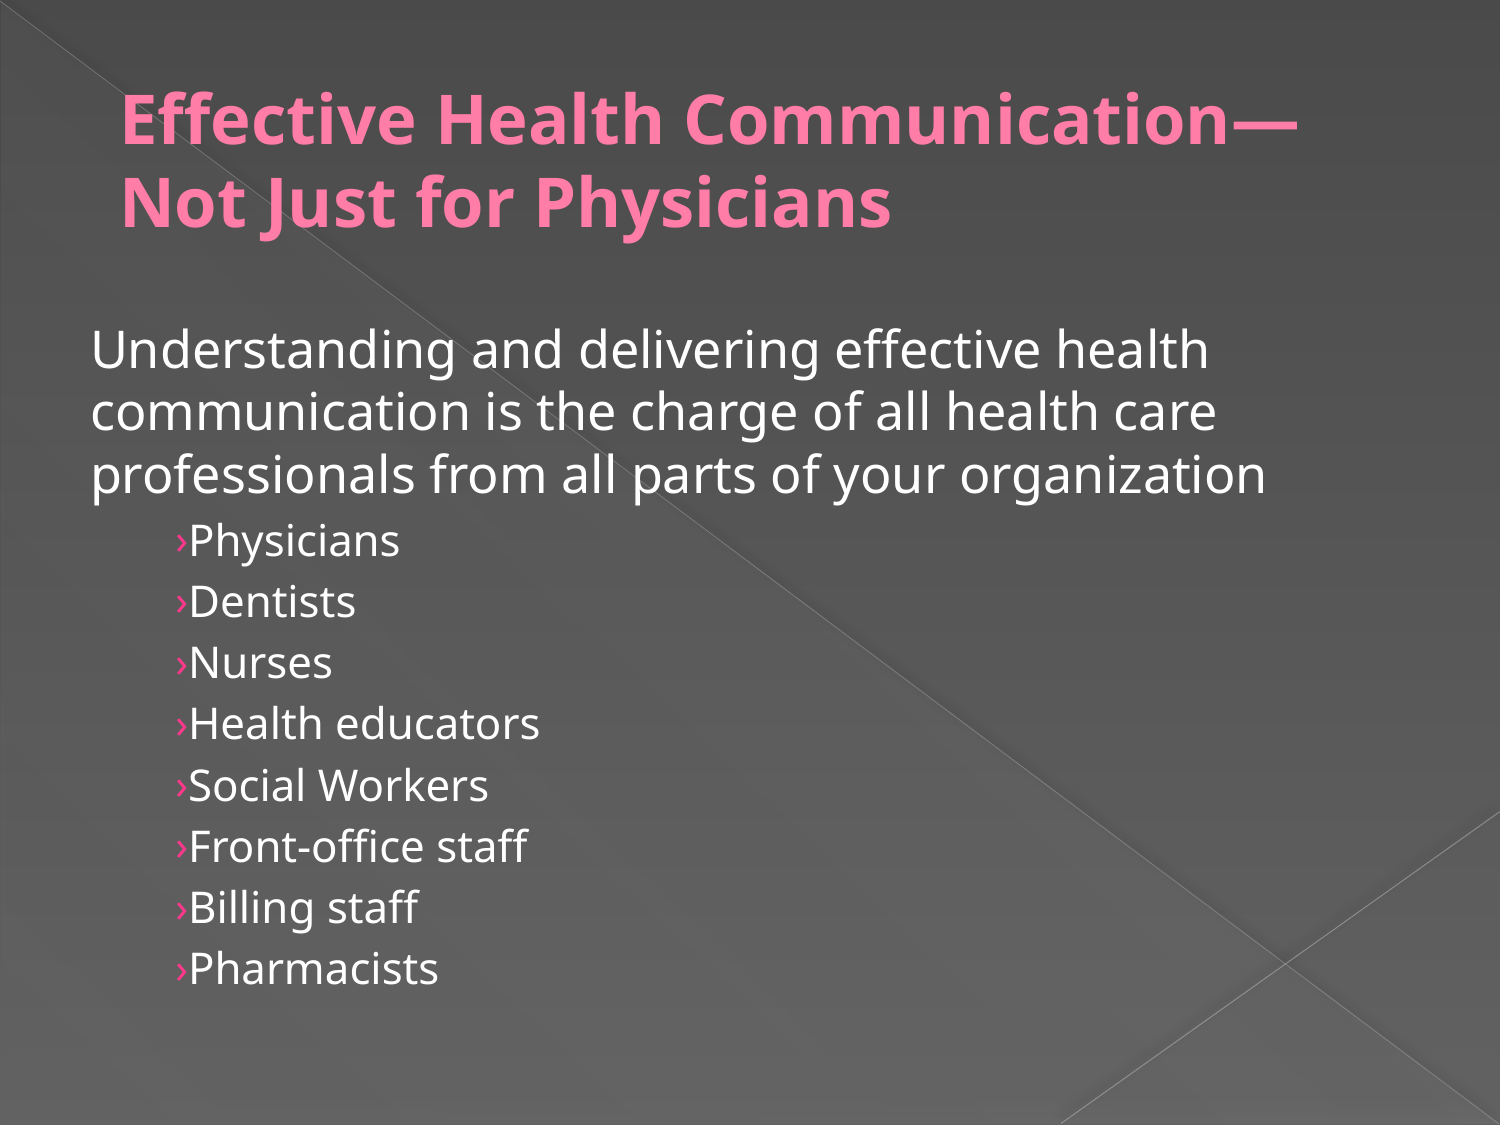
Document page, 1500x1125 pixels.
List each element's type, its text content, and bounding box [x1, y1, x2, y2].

title Effective Health Communication—Not Just for Physicians [24, 43, 1425, 274]
list Understanding and delivering effective health communication is the charge of all health care professionals from all parts of your organization Physicians Dentists Nurses Health educators Social Workers Front-office staff Billing staff Pharmacists [75, 308, 1500, 1059]
